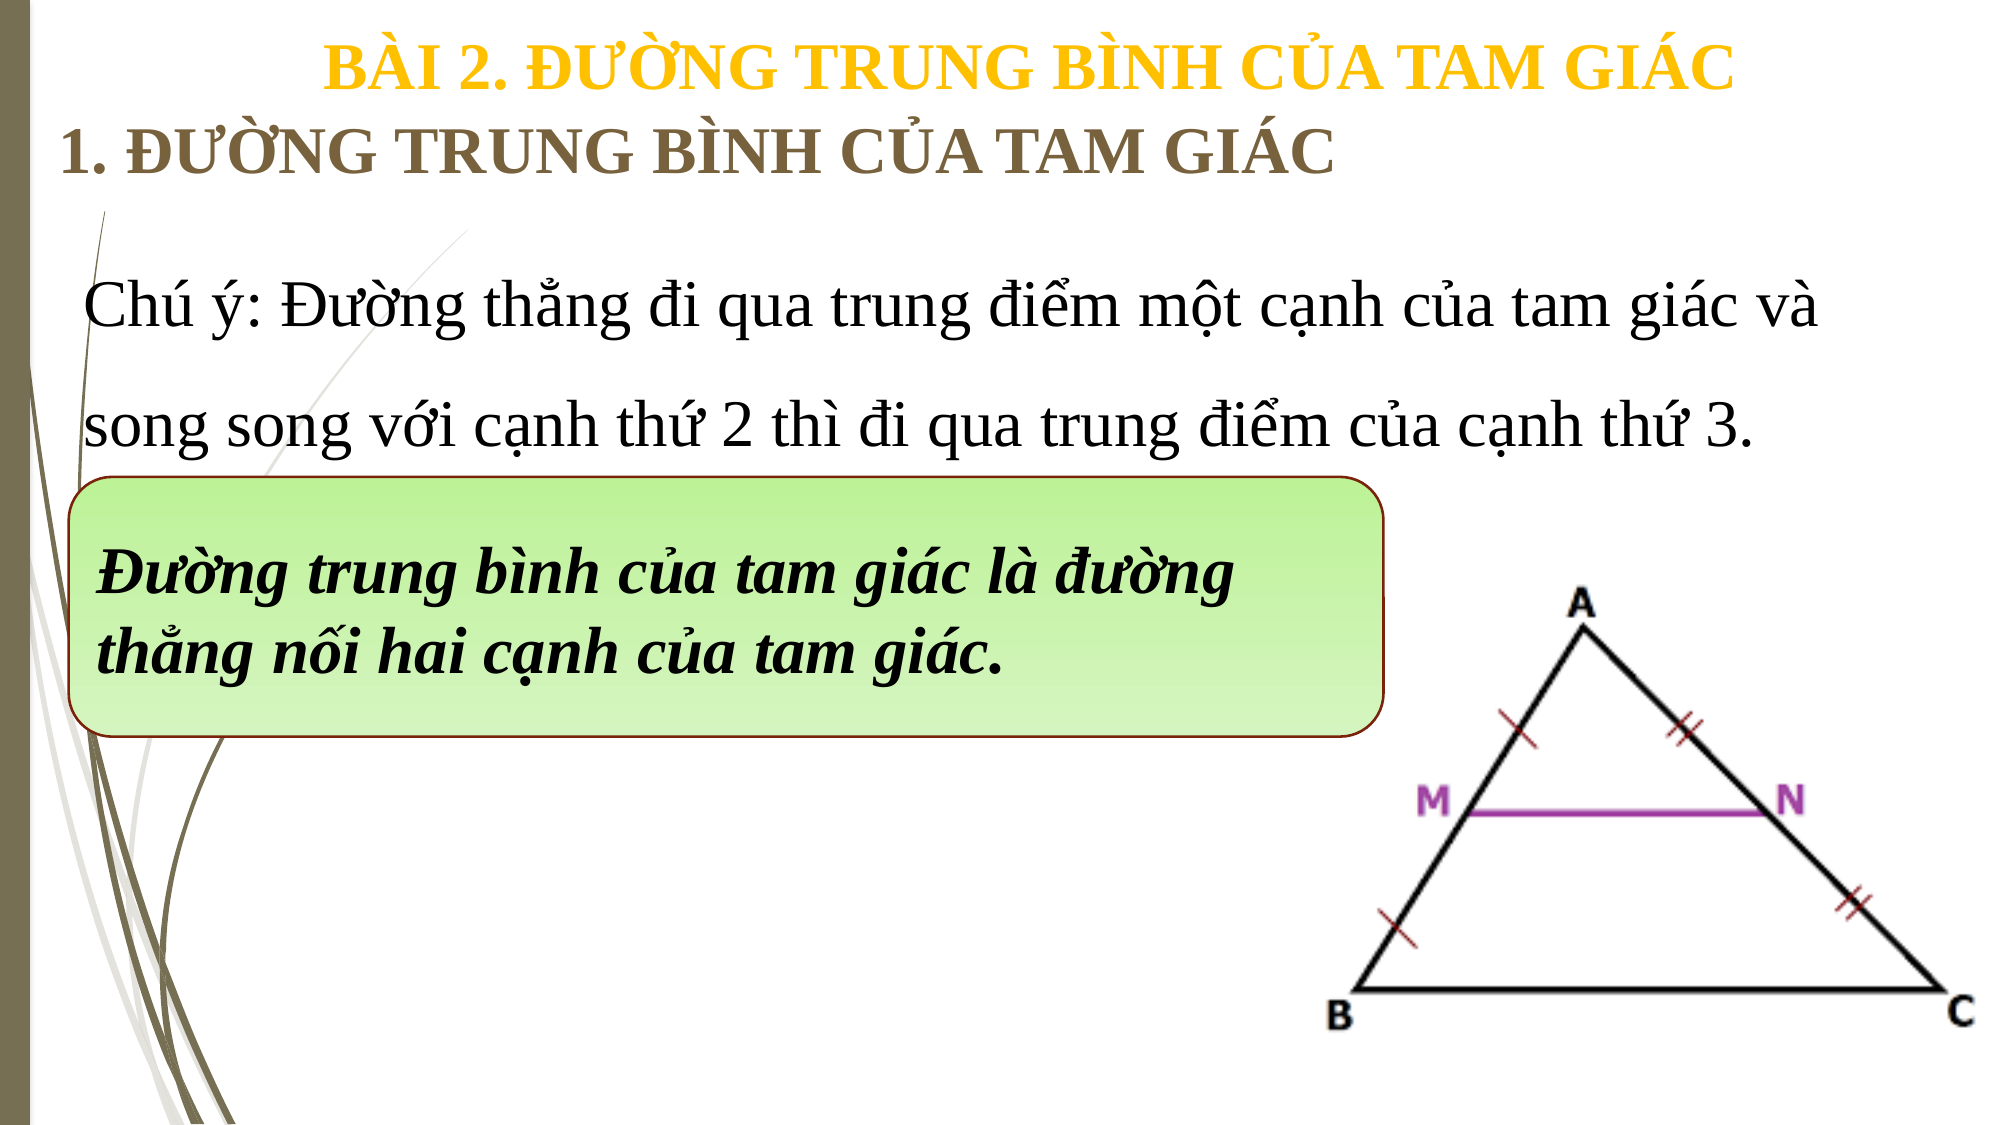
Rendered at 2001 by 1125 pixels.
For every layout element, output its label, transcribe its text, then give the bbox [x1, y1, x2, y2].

text_box 1. ĐƯỜNG TRUNG BÌNH CỦA TAM GIÁC [43, 99, 1384, 195]
picture [1303, 556, 2000, 1079]
text_box BÀI 2. ĐƯỜNG TRUNG BÌNH CỦA TAM GIÁC [308, 15, 1789, 110]
text_box Đường trung bình của tam giác là đường thẳng nối hai cạnh của tam giác. [67, 475, 1385, 738]
text_box Chú ý: Đường thẳng đi qua trung điểm một cạnh của tam giác và song song với cạnh thứ 2 thì đi qua trung điểm của cạnh thứ 3. [68, 212, 1852, 468]
